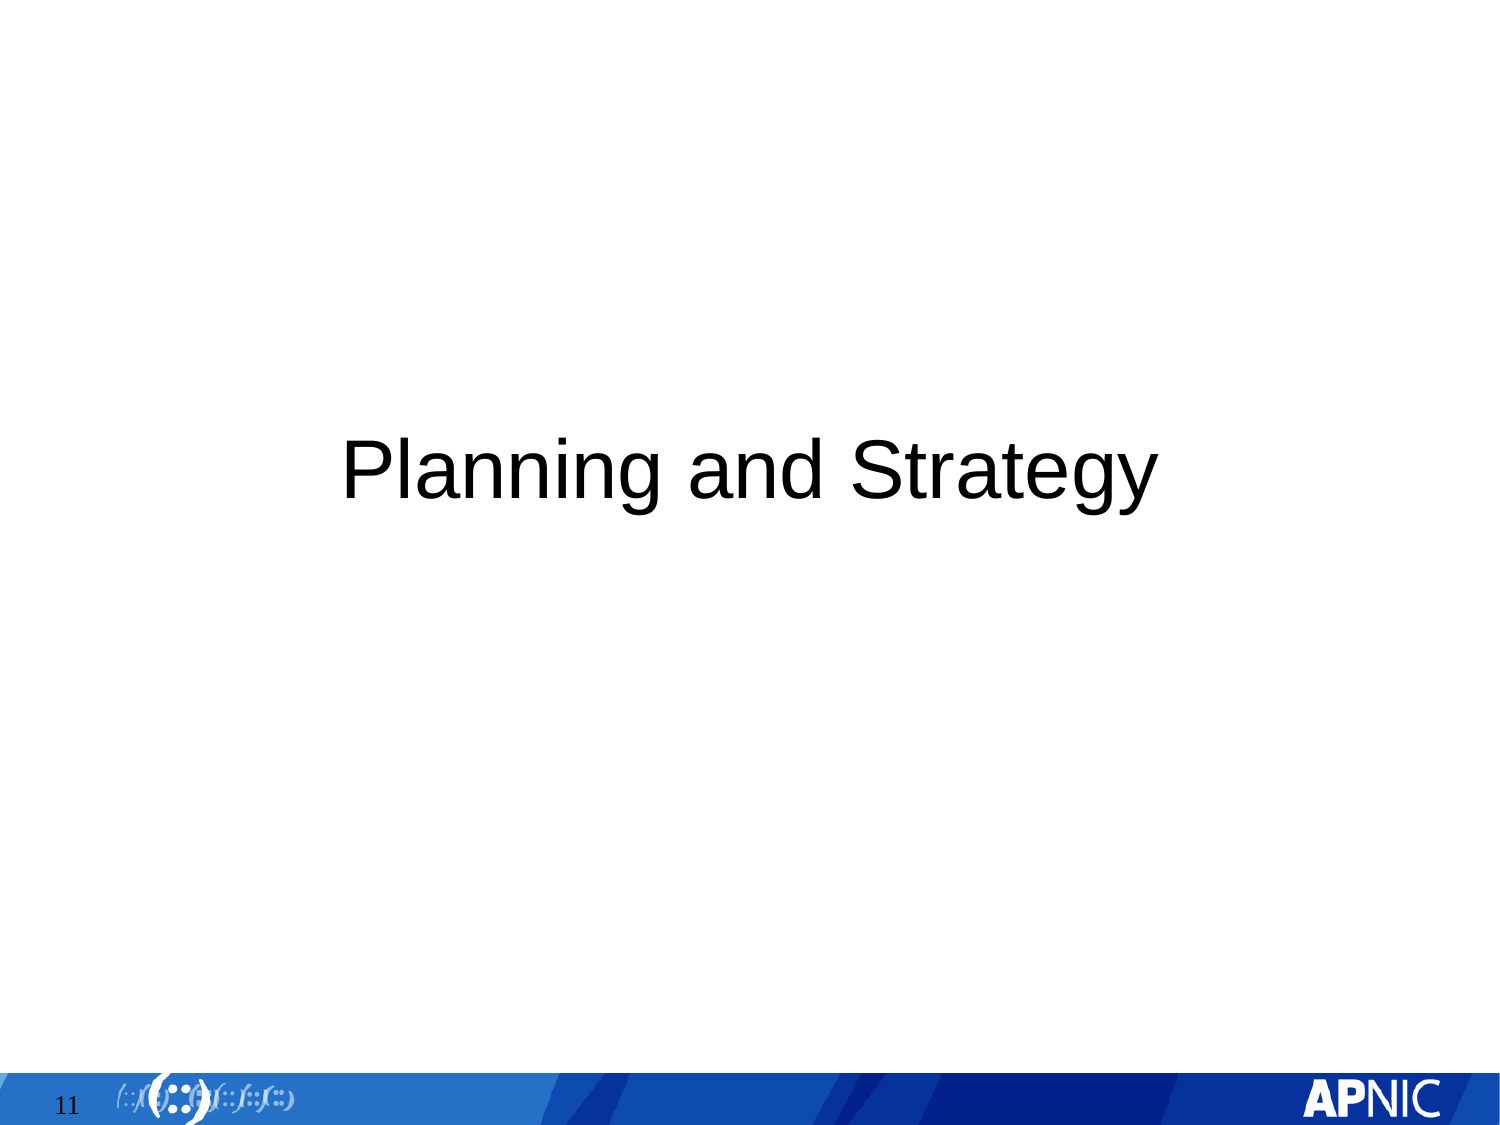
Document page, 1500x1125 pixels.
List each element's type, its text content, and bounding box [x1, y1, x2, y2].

title Planning and Strategy [112, 349, 1388, 591]
picture [0, 1069, 1500, 1125]
slide_number 11 [15, 1087, 81, 1119]
